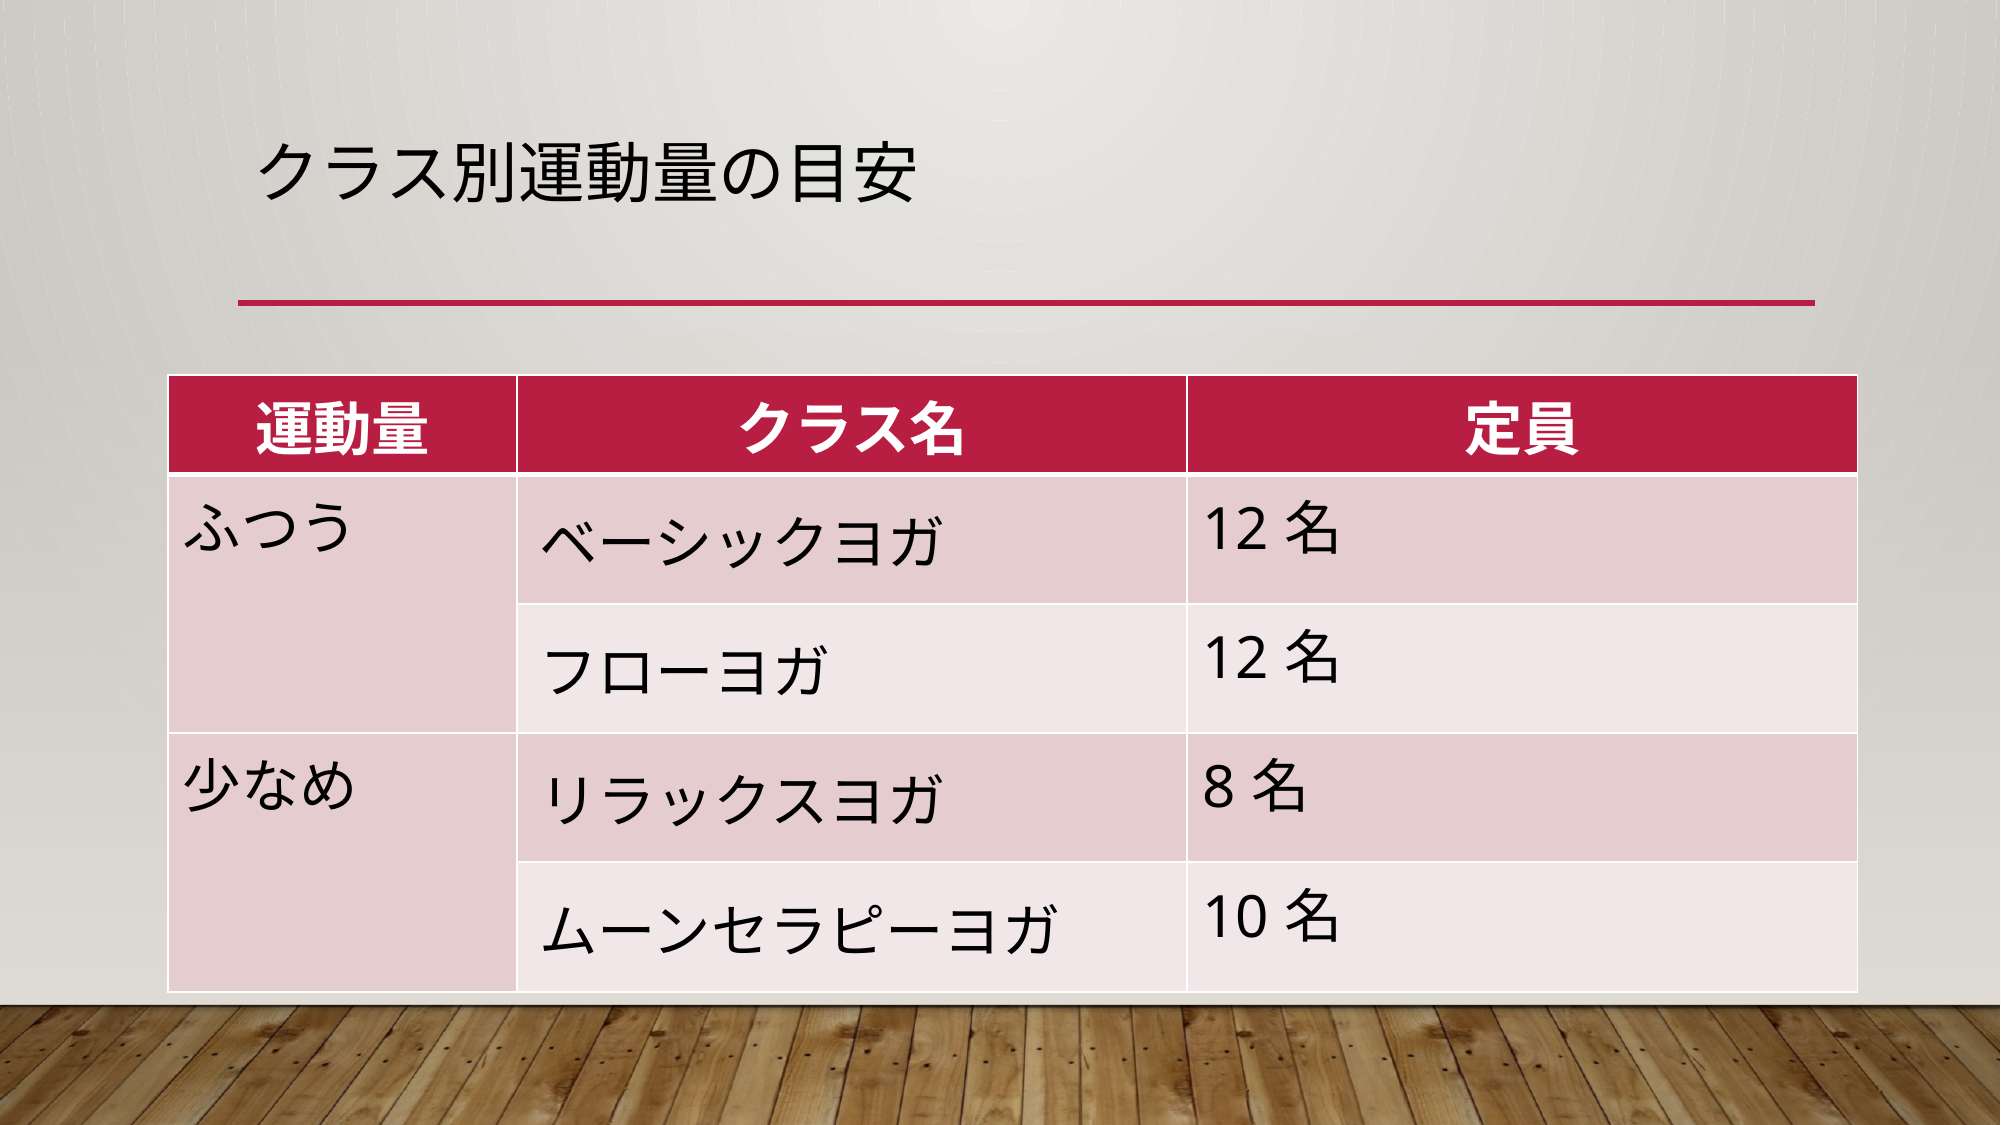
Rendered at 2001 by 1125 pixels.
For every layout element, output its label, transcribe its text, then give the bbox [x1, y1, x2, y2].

table_cell ふつう [169, 477, 516, 732]
picture [0, 1005, 2000, 1125]
table_cell 12名 [1188, 477, 1857, 603]
table_cell 8名 [1188, 734, 1857, 861]
table_header クラス名 [518, 376, 1186, 472]
table_cell ムーンセラピーヨガ [518, 863, 1186, 991]
table_header 運動量 [169, 376, 516, 472]
table_cell 12名 [1188, 605, 1857, 732]
table_cell 10名 [1188, 863, 1857, 991]
table_header 定員 [1188, 376, 1857, 472]
table_cell フローヨガ [518, 605, 1186, 732]
table_cell リラックスヨガ [518, 734, 1186, 861]
title クラス別運動量の目安 [238, 131, 1814, 305]
table_cell 少なめ [169, 734, 516, 991]
table_cell ベーシックヨガ [518, 477, 1186, 603]
